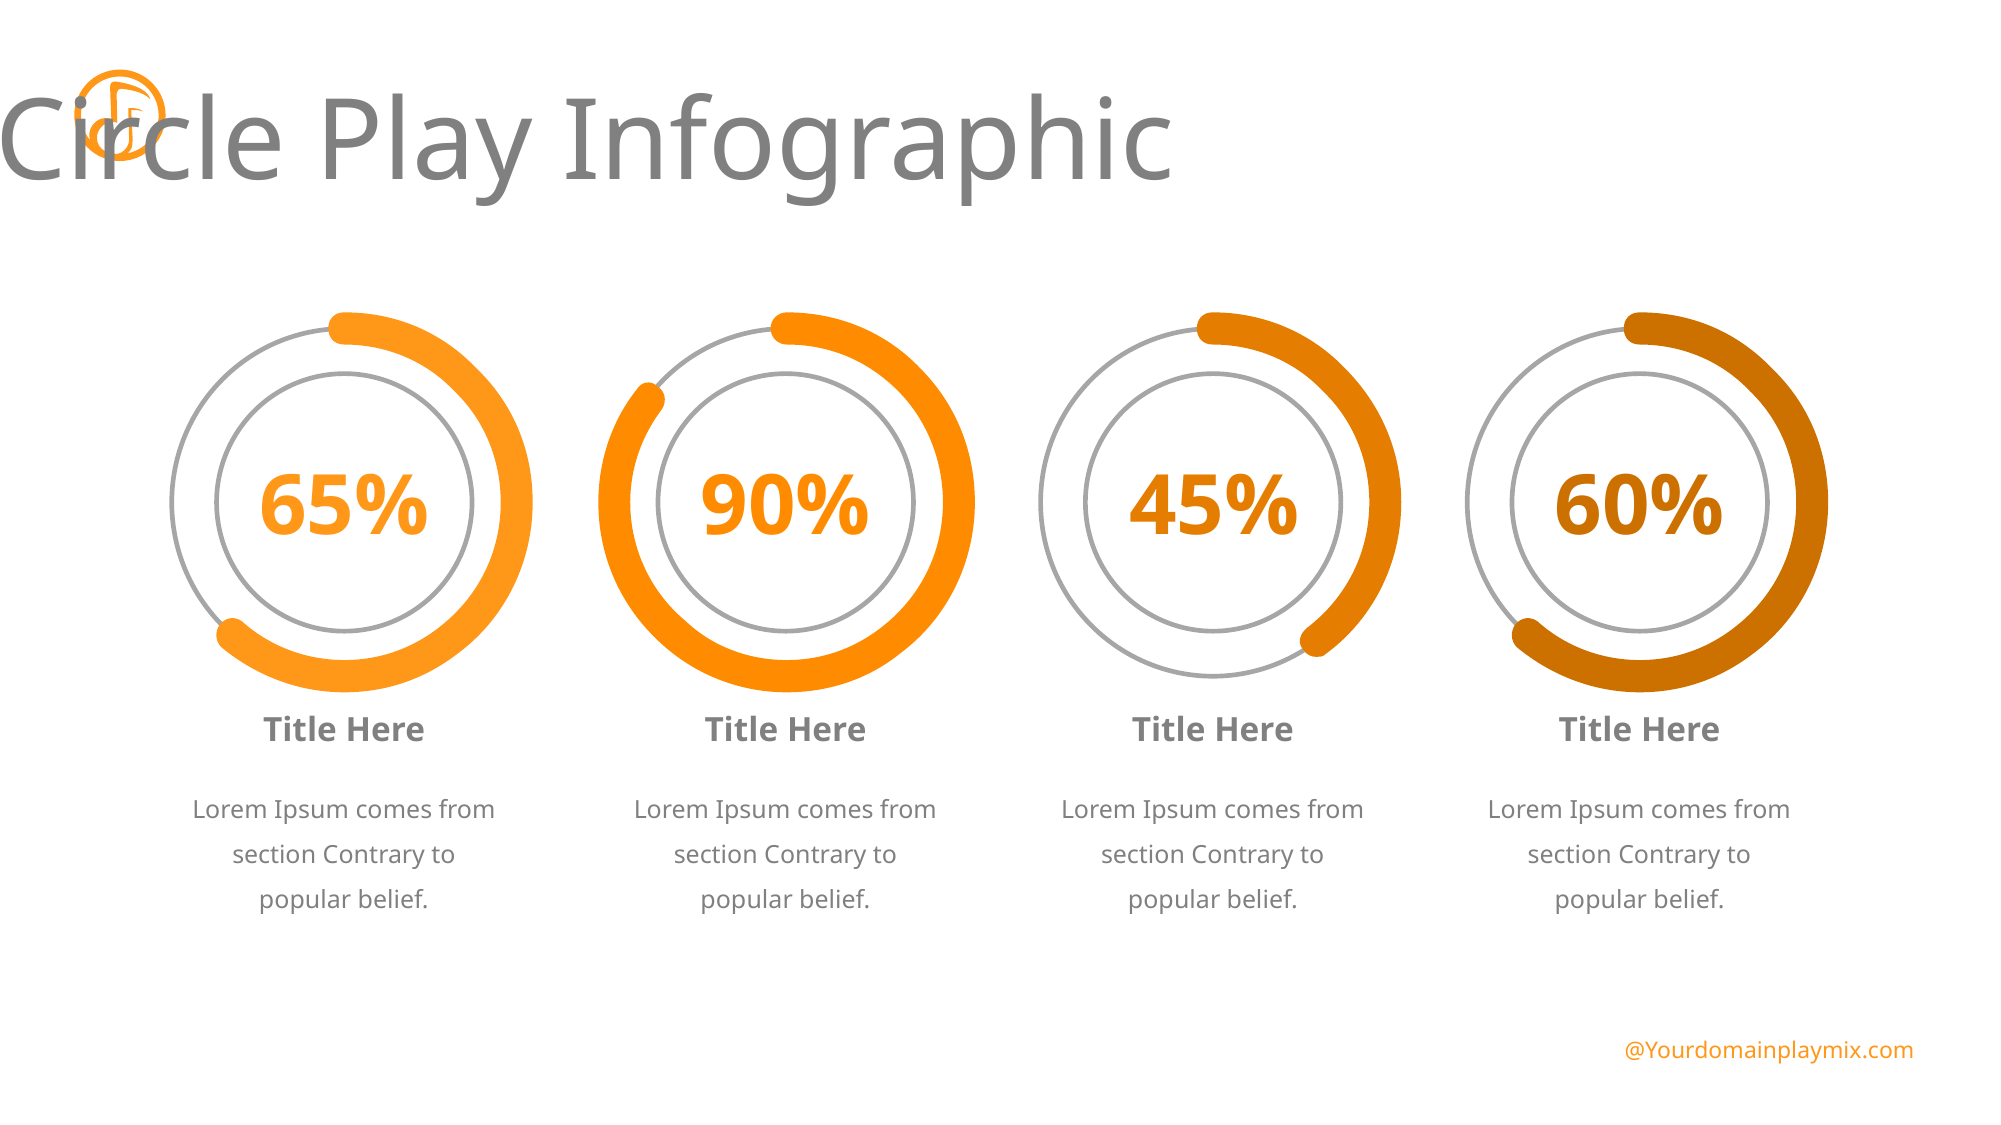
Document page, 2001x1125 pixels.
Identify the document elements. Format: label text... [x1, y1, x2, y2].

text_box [598, 312, 975, 693]
text_box Lorem Ipsum comes from section Contrary to popular belief. [171, 771, 517, 921]
text_box Title Here [1117, 700, 1309, 755]
text_box Lorem Ipsum comes from section Contrary to popular belief. [1040, 771, 1386, 921]
text_box Title Here [689, 700, 882, 755]
text_box Title Here [248, 700, 441, 755]
text_box Lorem Ipsum comes from section Contrary to popular belief. [1467, 771, 1812, 921]
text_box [1467, 312, 1829, 693]
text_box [171, 312, 533, 693]
text_box Circle Play Infographic [0, 59, 1190, 210]
text_box Title Here [1543, 700, 1736, 755]
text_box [1040, 312, 1402, 677]
text_box Lorem Ipsum comes from section Contrary to popular belief. [613, 771, 958, 921]
